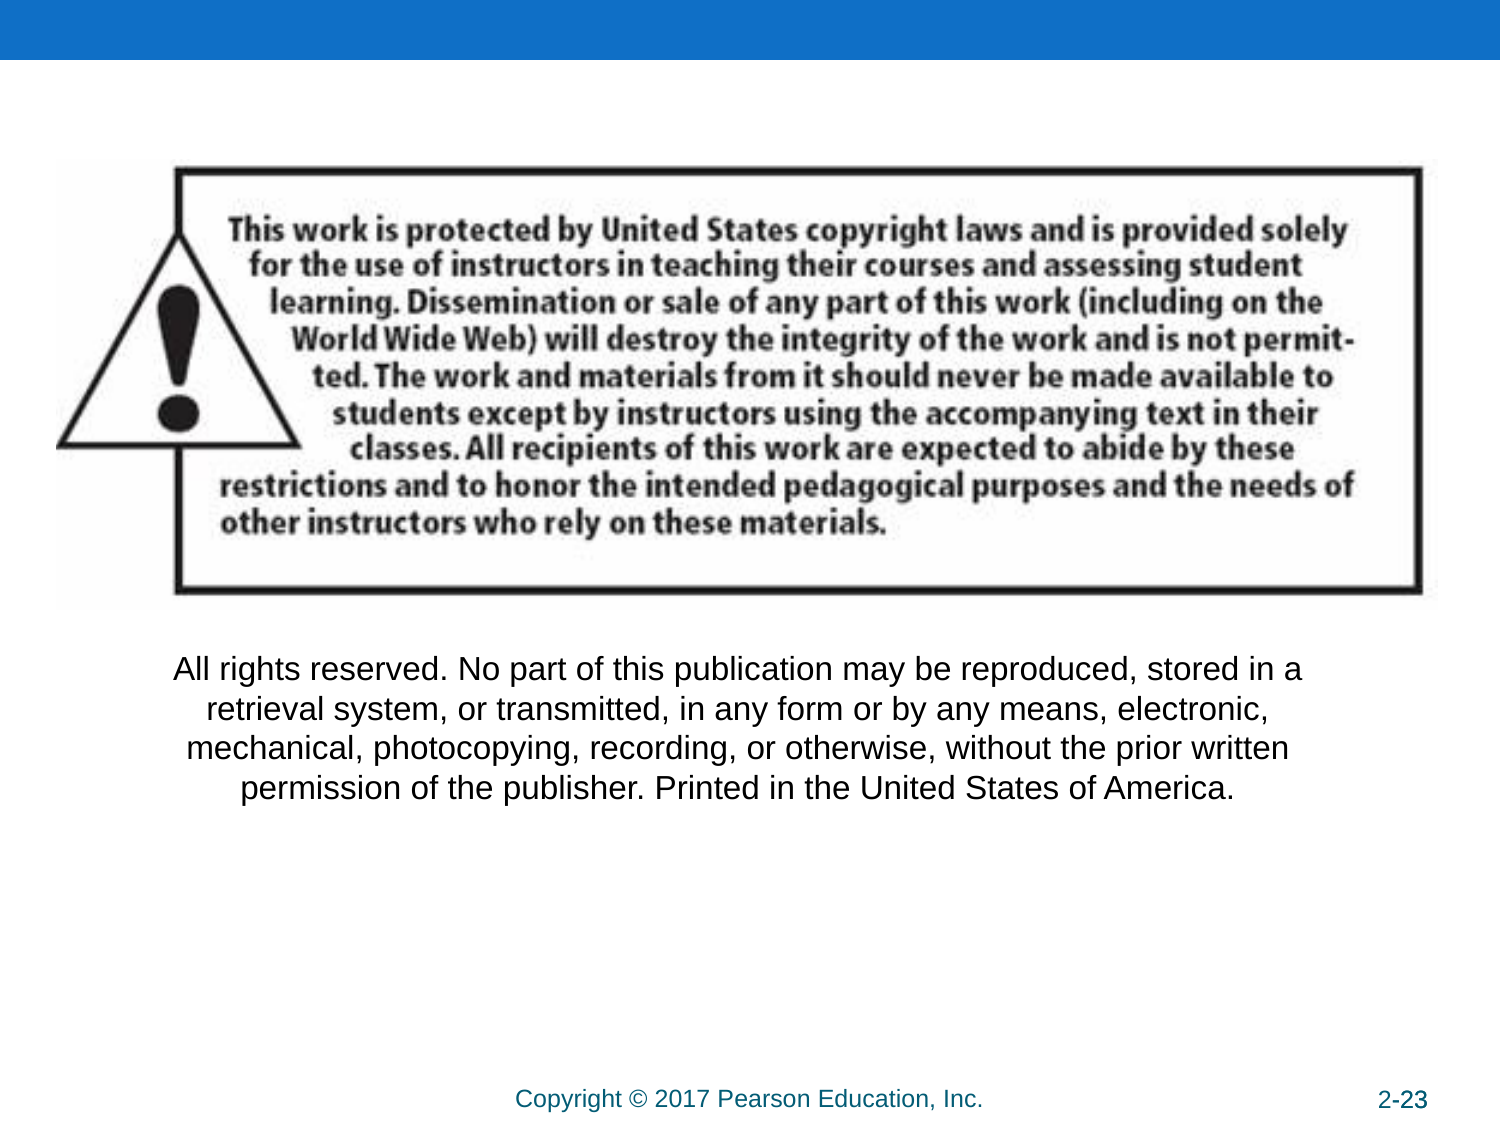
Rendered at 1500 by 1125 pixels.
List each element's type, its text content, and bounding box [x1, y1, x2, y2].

picture [55, 159, 1439, 611]
text_box All rights reserved. No part of this publication may be reproduced, stored in a retrieval system, or transmitted, in any form or by any means, electronic, mechanical, photocopying, recording, or otherwise, without the prior written permission of the publisher. Printed in the United States of America. [116, 639, 1362, 814]
picture [641, 1100, 647, 1107]
